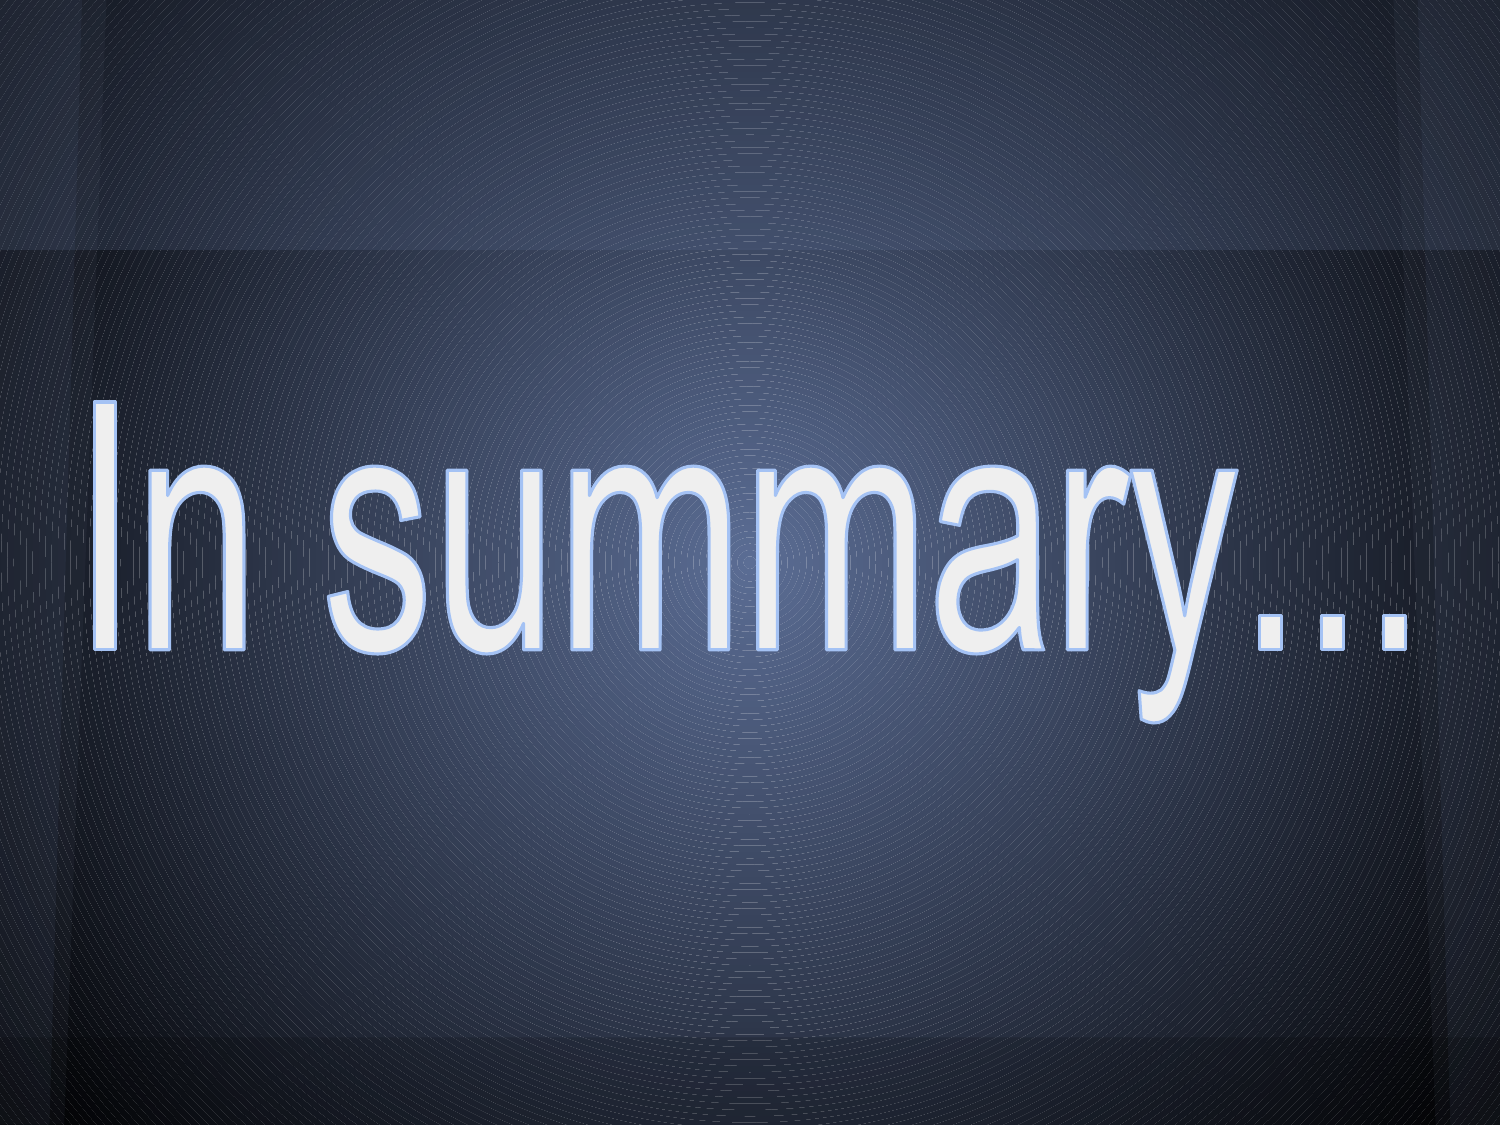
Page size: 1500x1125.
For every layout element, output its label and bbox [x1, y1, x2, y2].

text_box [1259, 615, 1282, 650]
text_box [1067, 466, 1238, 723]
text_box [1321, 615, 1344, 650]
text_box [328, 466, 425, 654]
text_box [447, 470, 542, 654]
text_box [94, 401, 116, 650]
text_box [936, 466, 1044, 654]
text_box [149, 466, 244, 650]
text_box [1383, 615, 1406, 650]
text_box [757, 466, 915, 650]
text_box [571, 466, 729, 650]
